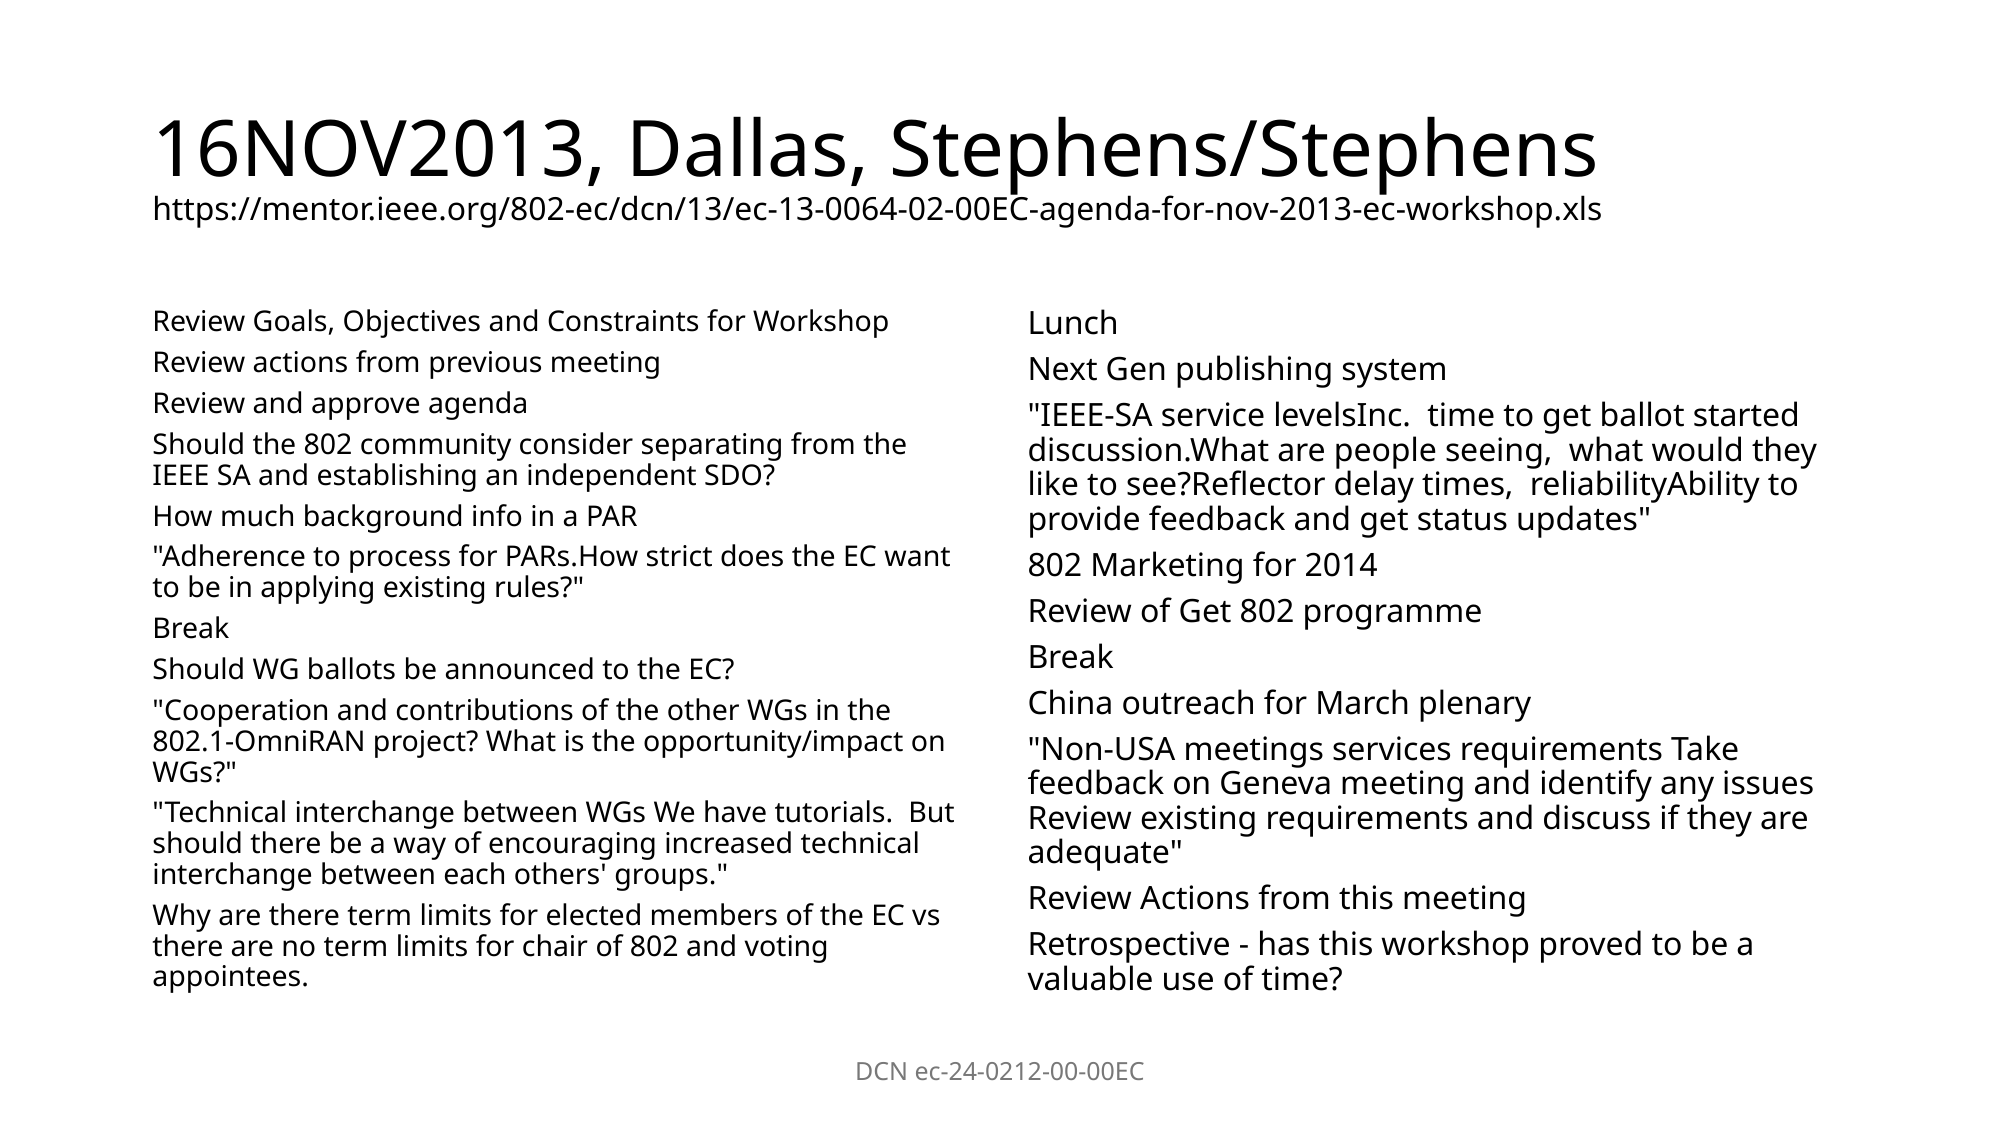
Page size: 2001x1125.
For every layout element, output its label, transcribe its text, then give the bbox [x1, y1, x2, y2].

footer DCN ec-24-0212-00-00EC [662, 1042, 1338, 1103]
list Review Goals, Objectives and Constraints for Workshop Review actions from previous meeting Review and approve agenda Should the 802 community consider separating from the IEEE SA and establishing an independent SDO? How much background info in a PAR "Adherence to process for PARs.How strict does the EC want to be in applying existing rules?" Break Should WG ballots be announced to the EC? "Cooperation and contributions of the other WGs in the 802.1-OmniRAN project? What is the opportunity/impact on WGs?" "Technical interchange between WGs We have tutorials. But should there be a way of encouraging increased technical interchange between each others' groups." Why are there term limits for elected members of the EC vs there are no term limits for chair of 802 and voting appointees. [137, 299, 988, 1014]
title 16NOV2013, Dallas, Stephens/Stephens https://mentor.ieee.org/802-ec/dcn/13/ec-13-0064-02-00EC-agenda-for-nov-2013-ec-workshop.xls [137, 59, 1863, 278]
list Lunch Next Gen publishing system "IEEE-SA service levelsInc. time to get ballot started discussion.What are people seeing, what would they like to see?Reflector delay times, reliabilityAbility to provide feedback and get status updates" 802 Marketing for 2014 Review of Get 802 programme Break China outreach for March plenary "Non-USA meetings services requirements Take feedback on Geneva meeting and identify any issues Review existing requirements and discuss if they are adequate" Review Actions from this meeting Retrospective - has this workshop proved to be a valuable use of time? [1012, 299, 1863, 1014]
